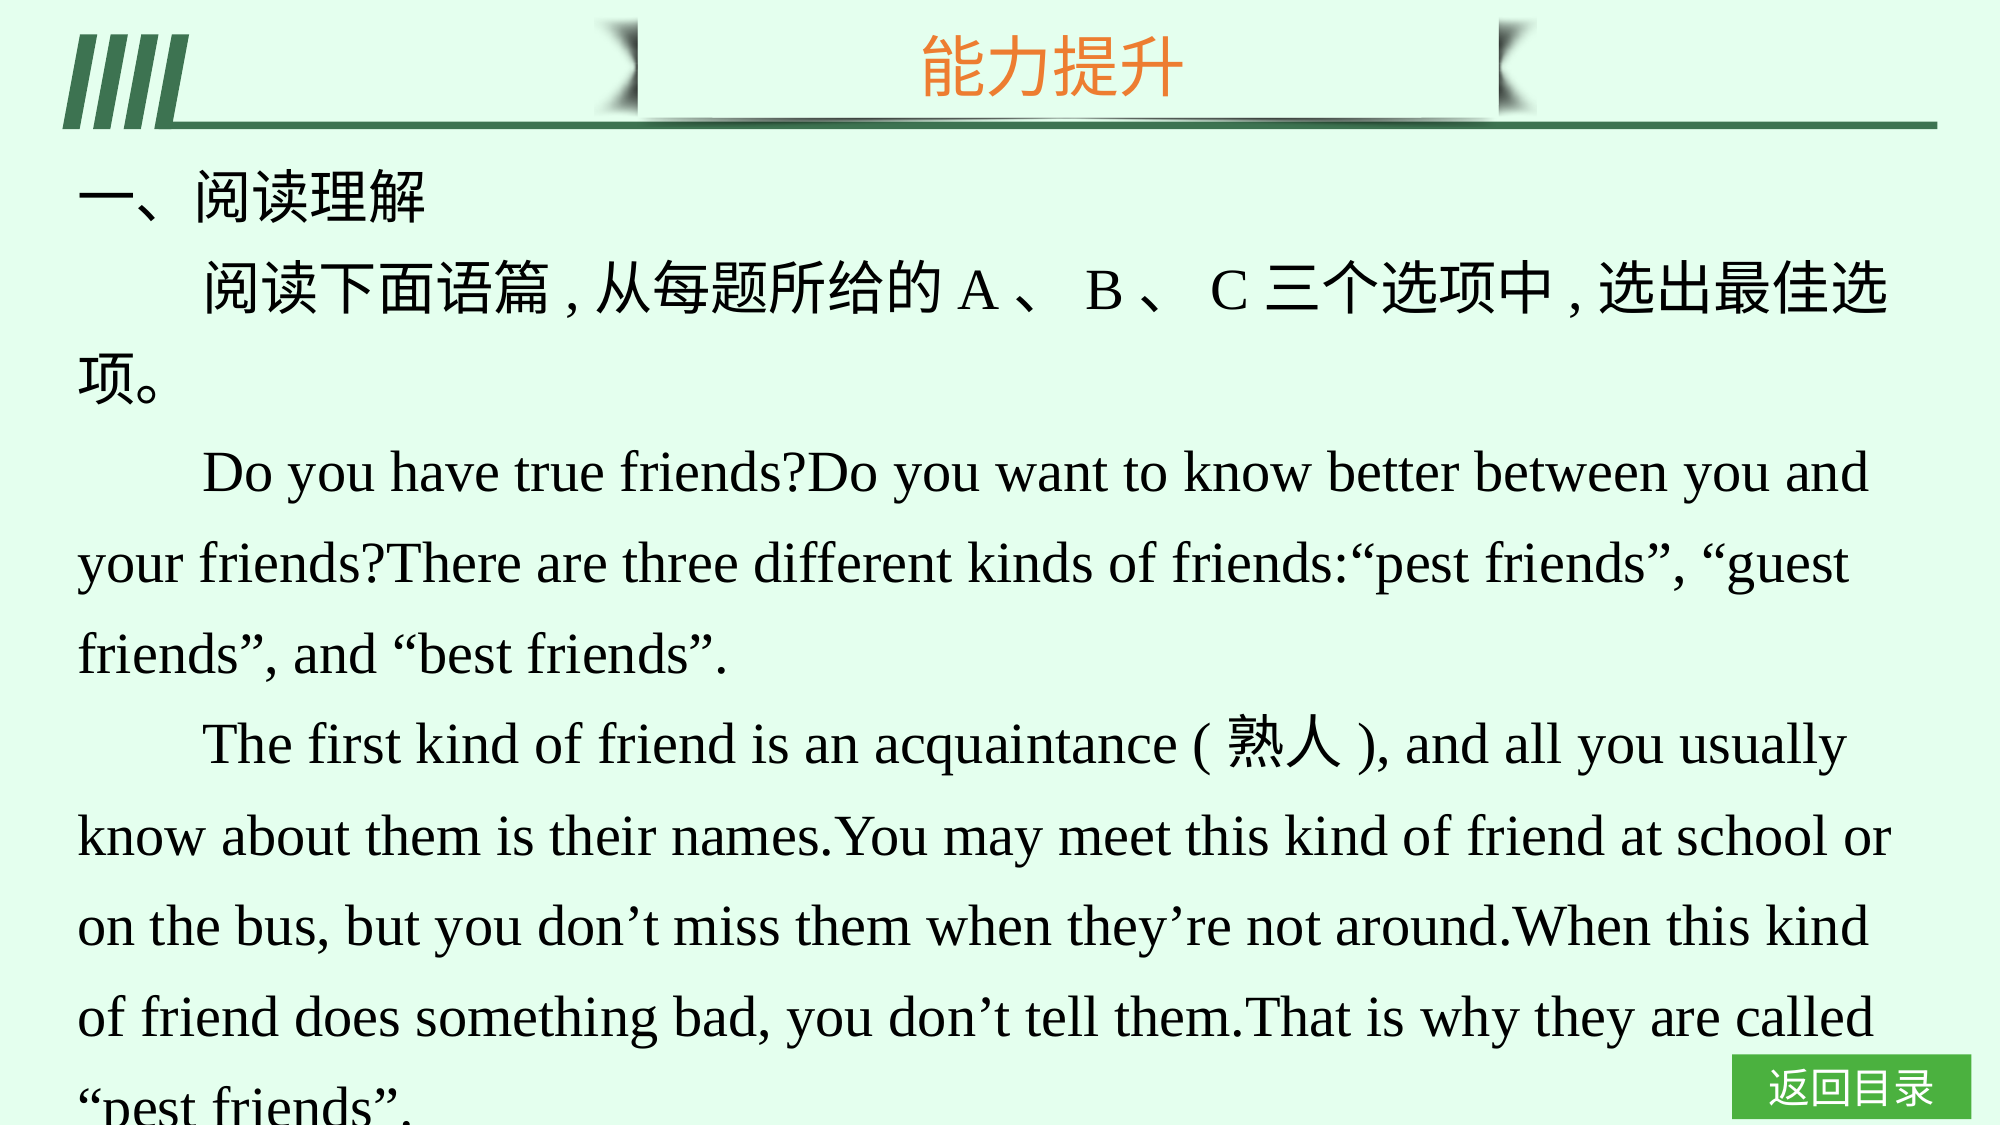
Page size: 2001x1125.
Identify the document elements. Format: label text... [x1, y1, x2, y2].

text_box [62, 34, 1938, 130]
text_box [594, 16, 1537, 127]
text_box 一、阅读理解 阅读下面语篇,从每题所给的A、B、C三个选项中,选出最佳选项。 Do you have true friends?Do you want to know better between you and your friends?There are three different kinds of friends:“pest friends”, “guest friends”, and “best friends”. The first kind of friend is an acquaintance (熟人), and all you usually know about them is their names.You may meet this kind of friend at school or on the bus, but you don’t miss them when they’re not around.When this kind of friend does something bad, you don’t tell them.That is why they are called “pest friends”. [62, 131, 1938, 1125]
